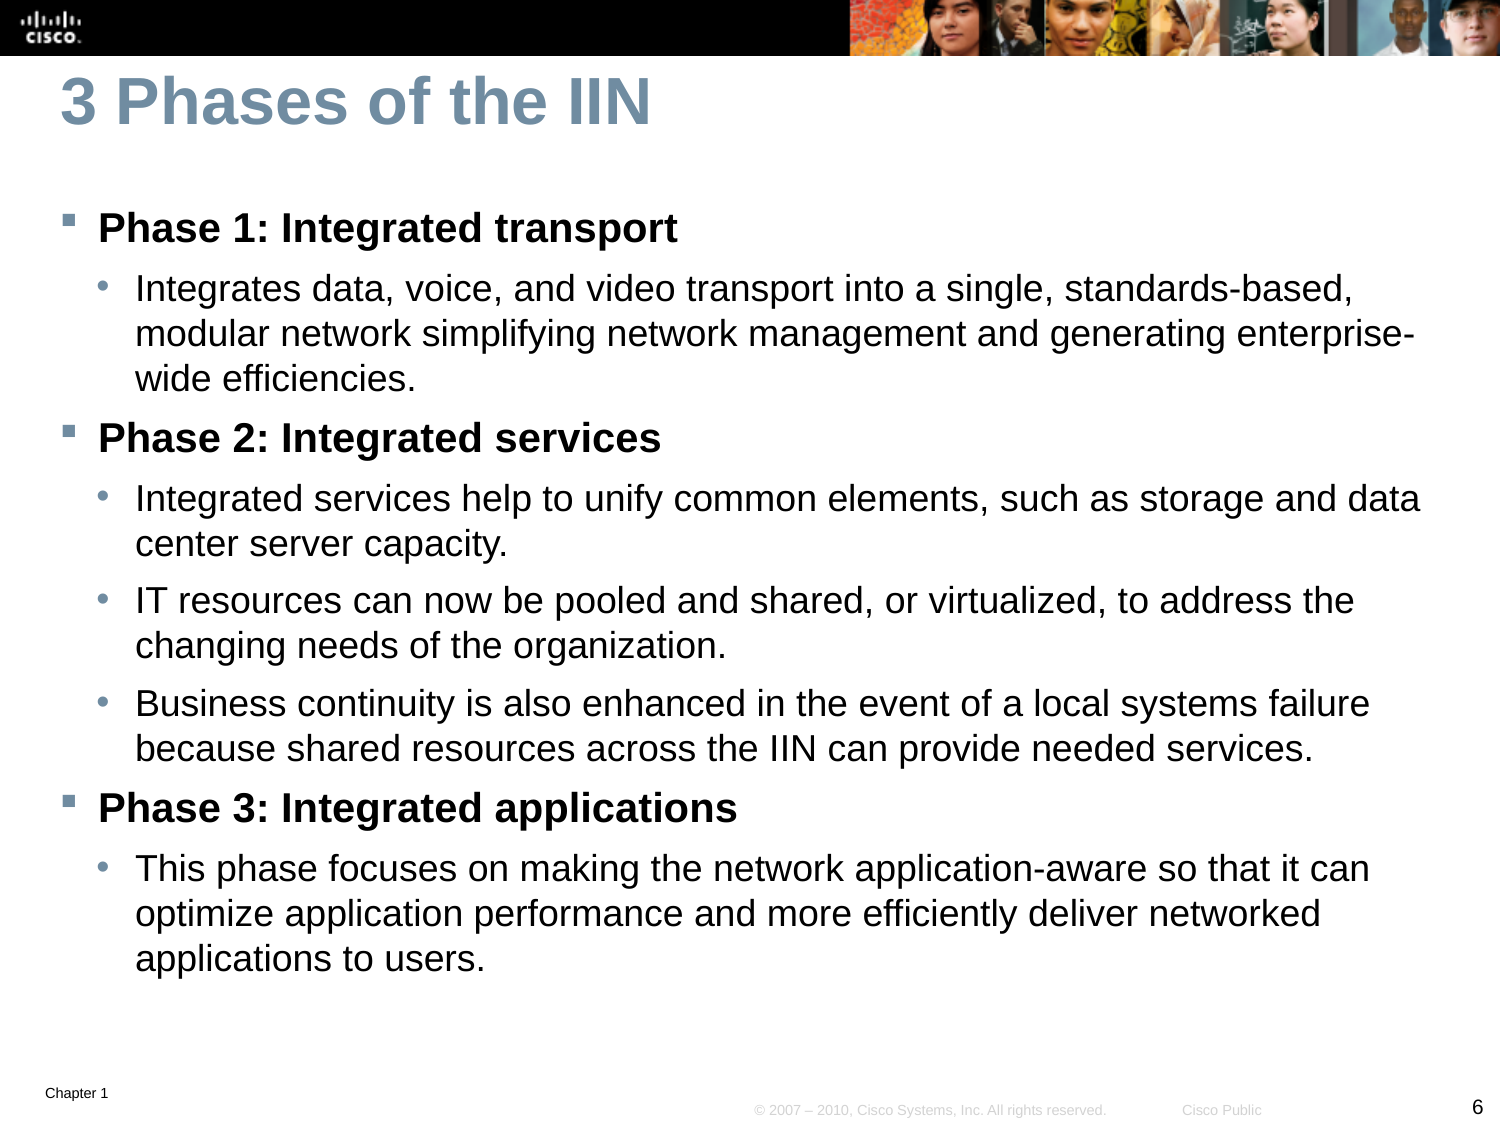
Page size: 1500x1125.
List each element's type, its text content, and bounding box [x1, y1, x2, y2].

picture [0, 0, 1500, 56]
title 3 Phases of the IIN [45, 59, 1444, 182]
list Phase 1: Integrated transport Integrates data, voice, and video transport into a single, standards-based, modular network simplifying network management and generating enterprise-wide efficiencies. Phase 2: Integrated services Integrated services help to unify common elements, such as storage and data center server capacity. IT resources can now be pooled and shared, or virtualized, to address the changing needs of the organization. Business continuity is also enhanced in the event of a local systems failure because shared resources across the IIN can provide needed services. Phase 3: Integrated applications This phase focuses on making the network application-aware so that it can optimize application performance and more efficiently deliver networked applications to users. [45, 193, 1444, 1037]
